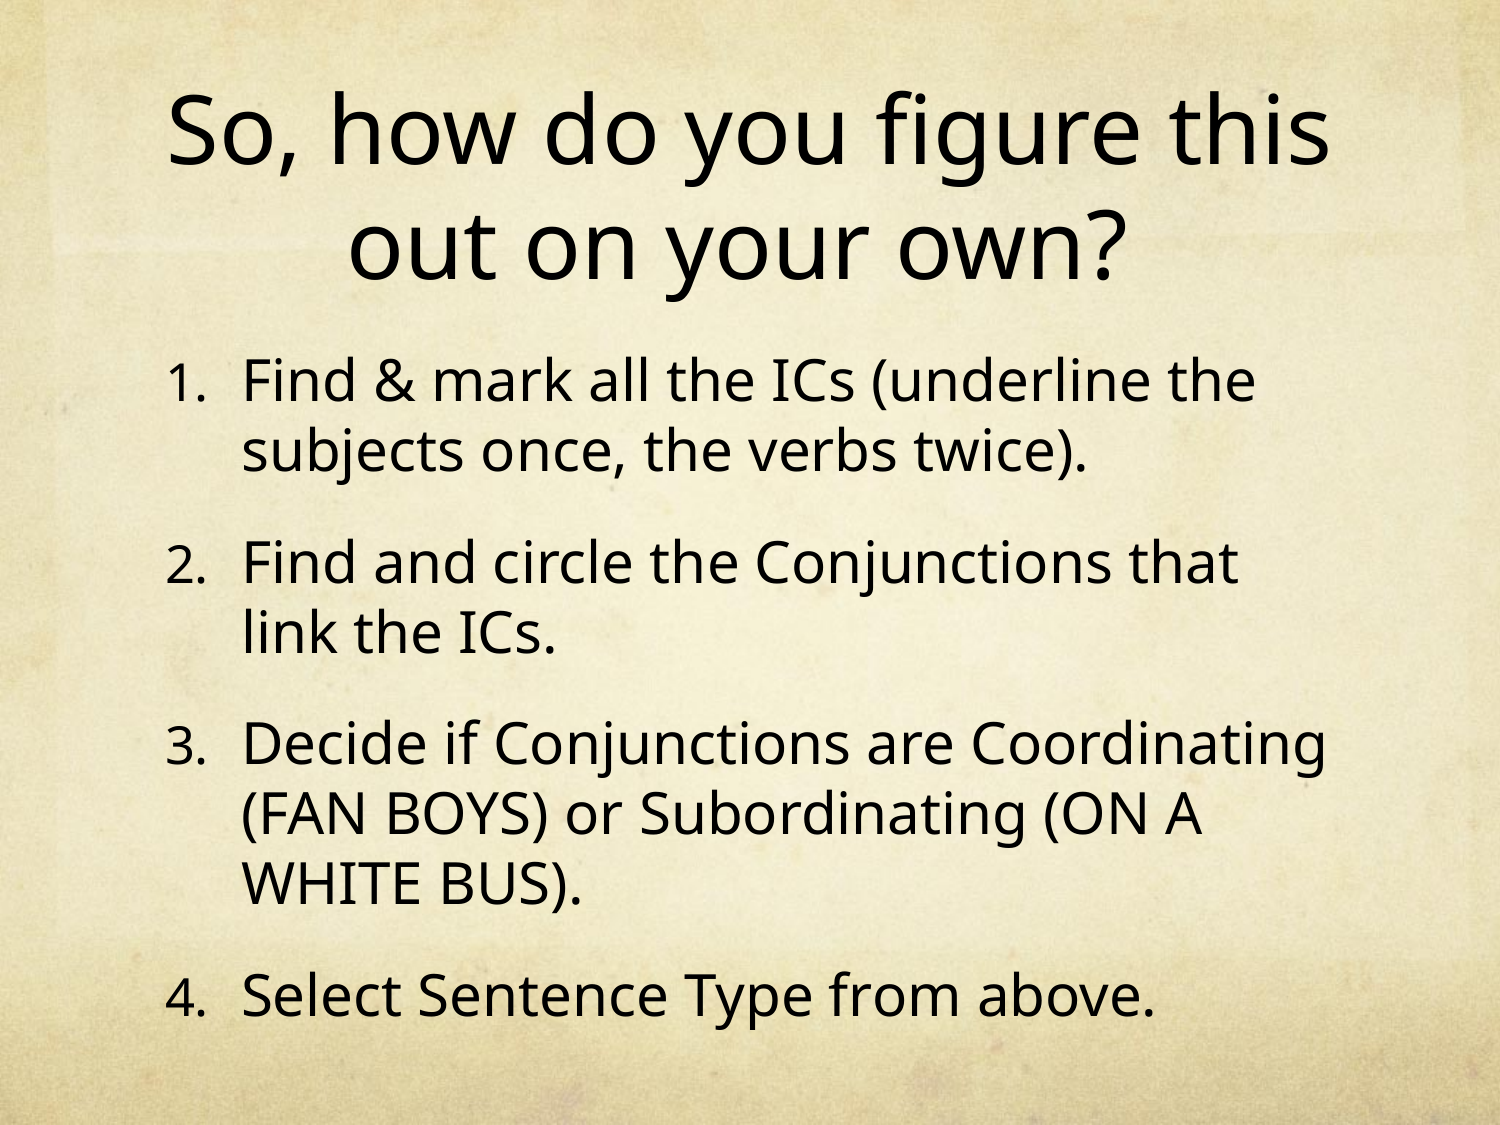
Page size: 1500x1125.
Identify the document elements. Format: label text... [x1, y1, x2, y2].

list Find & mark all the ICs (underline the subjects once, the verbs twice). Find and circle the Conjunctions that link the ICs. Decide if Conjunctions are Coordinating (FAN BOYS) or Subordinating (ON A WHITE BUS). Select Sentence Type from above. [150, 335, 1350, 1060]
title So, how do you figure this out on your own? [150, 82, 1350, 285]
picture [0, 0, 1500, 1125]
